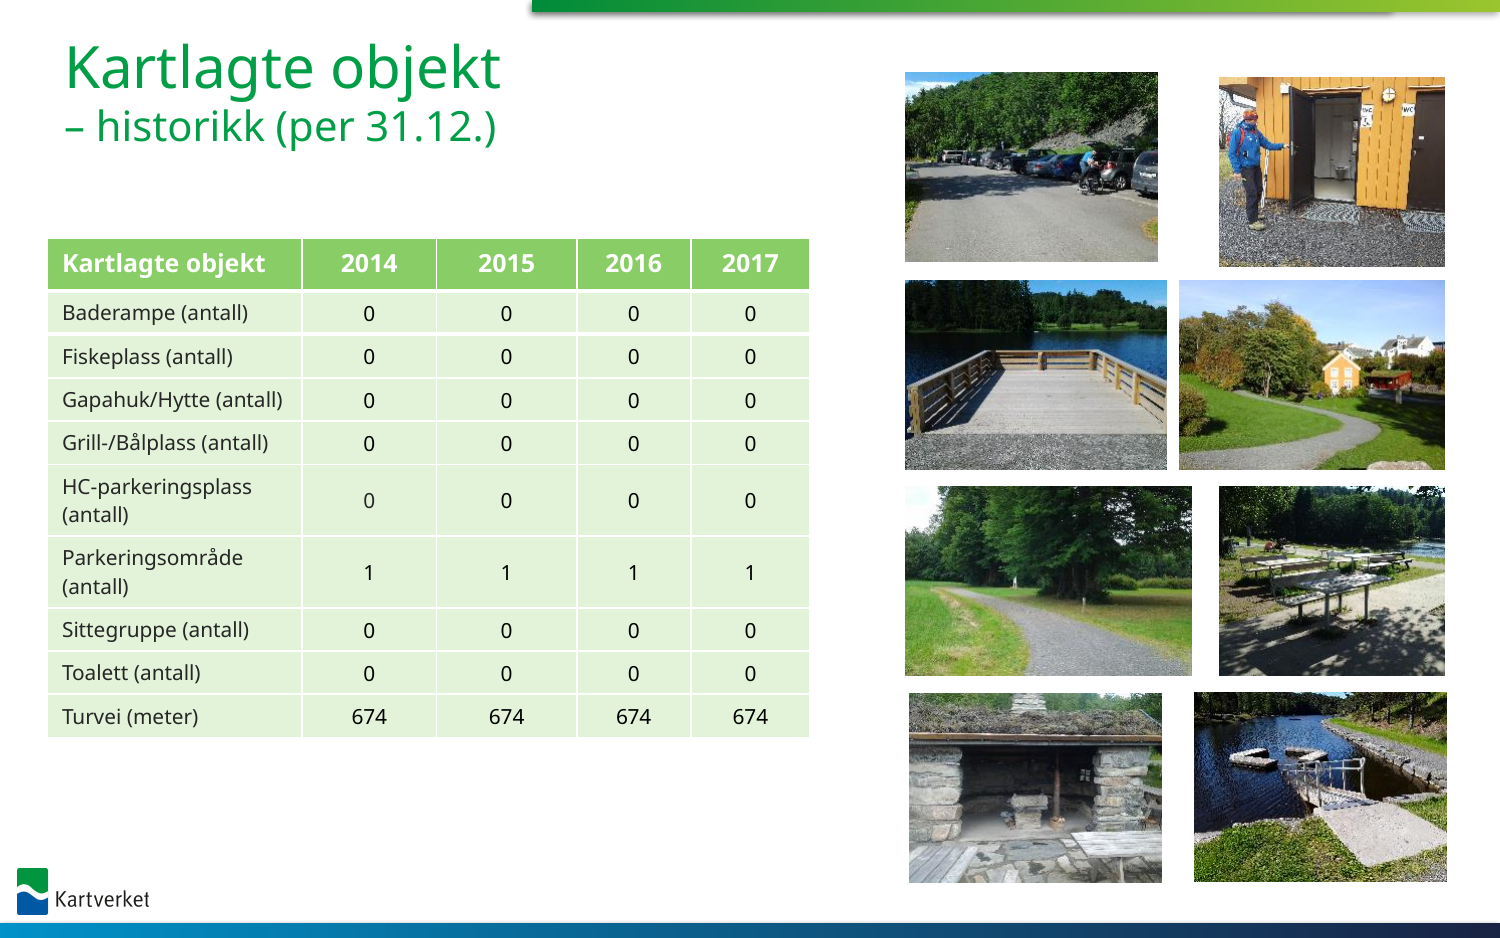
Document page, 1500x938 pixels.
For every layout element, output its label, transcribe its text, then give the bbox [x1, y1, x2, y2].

table_cell 0 [303, 379, 436, 420]
table_cell Baderampe (antall) [48, 293, 301, 332]
picture [1219, 486, 1445, 676]
picture [905, 72, 1158, 262]
table_cell 0 [303, 609, 436, 650]
table_cell 0 [303, 422, 436, 464]
picture [1219, 77, 1445, 267]
table_header 2015 [437, 239, 576, 289]
table_cell 0 [437, 379, 576, 420]
table_cell 674 [437, 695, 576, 737]
picture [905, 280, 1167, 470]
table_cell 0 [578, 652, 690, 693]
table_header 2017 [692, 239, 809, 289]
table_cell 0 [692, 652, 809, 693]
table_cell 0 [692, 609, 809, 650]
table_header 2014 [303, 239, 436, 289]
table_cell 1 [303, 537, 436, 607]
table_cell 0 [303, 293, 436, 332]
table_cell 0 [692, 379, 809, 420]
table_cell 0 [578, 293, 690, 332]
picture [905, 486, 1193, 676]
table_cell Grill-/Bålplass (antall) [48, 422, 301, 464]
picture [1194, 692, 1448, 882]
table_cell 674 [303, 695, 436, 737]
table_cell HC-parkeringsplass (antall) [48, 465, 301, 535]
table_cell Toalett (antall) [48, 652, 301, 693]
table_cell 674 [692, 695, 809, 737]
table_cell 0 [692, 465, 809, 535]
text_box Kartlagte objekt – historikk (per 31.12.) [49, 14, 1431, 158]
table_cell Gapahuk/Hytte (antall) [48, 379, 301, 420]
table_cell Parkeringsområde (antall) [48, 537, 301, 607]
table_cell 0 [578, 465, 690, 535]
table_cell 0 [303, 336, 436, 377]
table_cell Sittegruppe (antall) [48, 609, 301, 650]
table_cell 0 [437, 652, 576, 693]
table_cell 1 [692, 537, 809, 607]
table_cell 674 [578, 695, 690, 737]
table_cell 0 [578, 422, 690, 464]
table_cell 1 [437, 537, 576, 607]
table_cell Fiskeplass (antall) [48, 336, 301, 377]
table_cell 0 [437, 465, 576, 535]
table_cell 1 [578, 537, 690, 607]
table_cell 0 [437, 293, 576, 332]
table_header 2016 [578, 239, 690, 289]
table_cell 0 [692, 293, 809, 332]
table_cell Turvei (meter) [48, 695, 301, 737]
table_cell 0 [437, 336, 576, 377]
picture [1179, 280, 1445, 470]
table_cell 0 [303, 465, 436, 535]
table_cell 0 [578, 609, 690, 650]
table_cell 0 [692, 336, 809, 377]
table_cell 0 [578, 379, 690, 420]
picture [909, 693, 1163, 884]
table_cell 0 [437, 422, 576, 464]
table_cell 0 [578, 336, 690, 377]
table_cell 0 [303, 652, 436, 693]
table_cell 0 [692, 422, 809, 464]
table_cell 0 [437, 609, 576, 650]
table_header Kartlagte objekt [48, 239, 301, 289]
